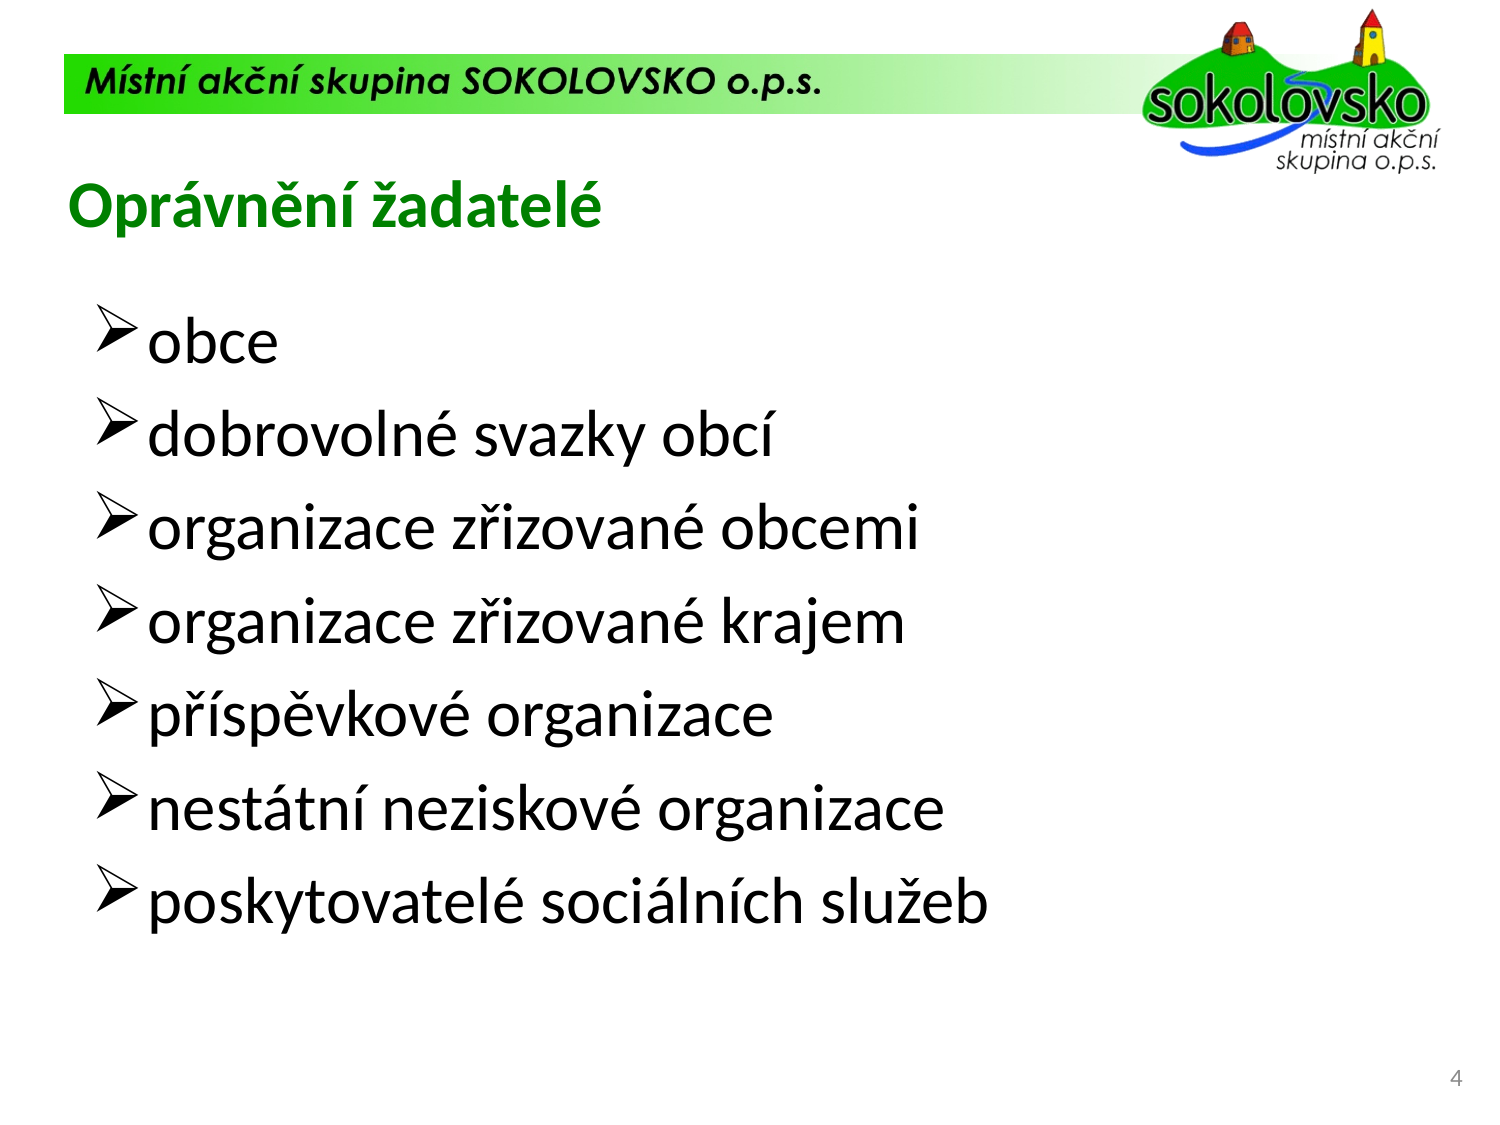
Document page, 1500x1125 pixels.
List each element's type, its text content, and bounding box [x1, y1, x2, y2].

slide_number 4 [1128, 1046, 1478, 1107]
list obce dobrovolné svazky obcí organizace zřizované obcemi organizace zřizované krajem příspěvkové organizace nestátní neziskové organizace poskytovatelé sociálních služeb [76, 288, 1424, 1024]
title Oprávnění žadatelé [53, 137, 1404, 266]
picture [64, 0, 1455, 197]
